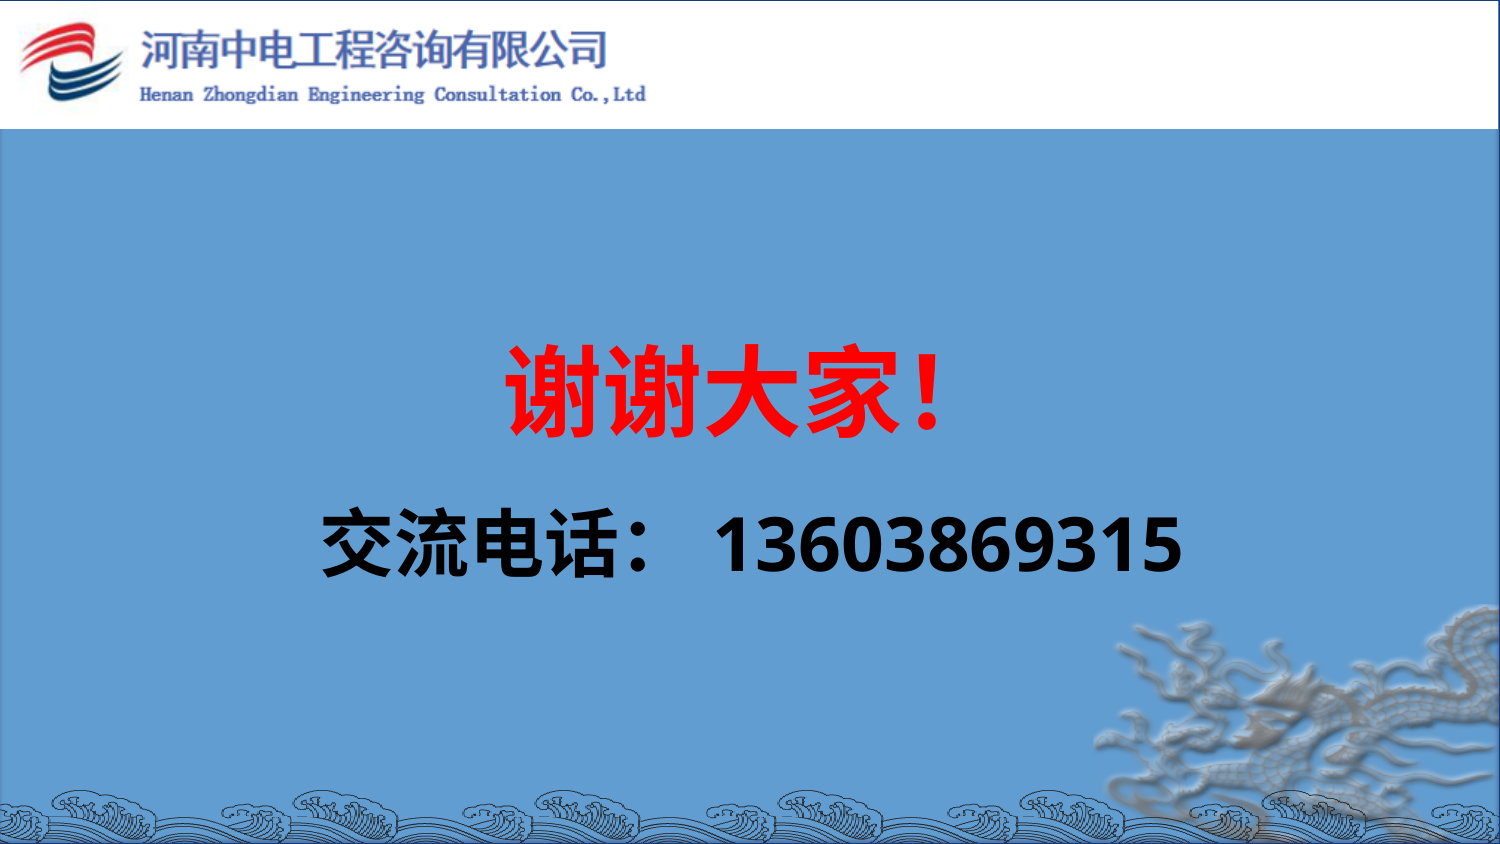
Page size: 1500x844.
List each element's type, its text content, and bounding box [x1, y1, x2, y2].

text_box 谢谢大家！ 交流电话：13603869315 [46, 304, 1383, 732]
picture [0, 0, 1499, 129]
